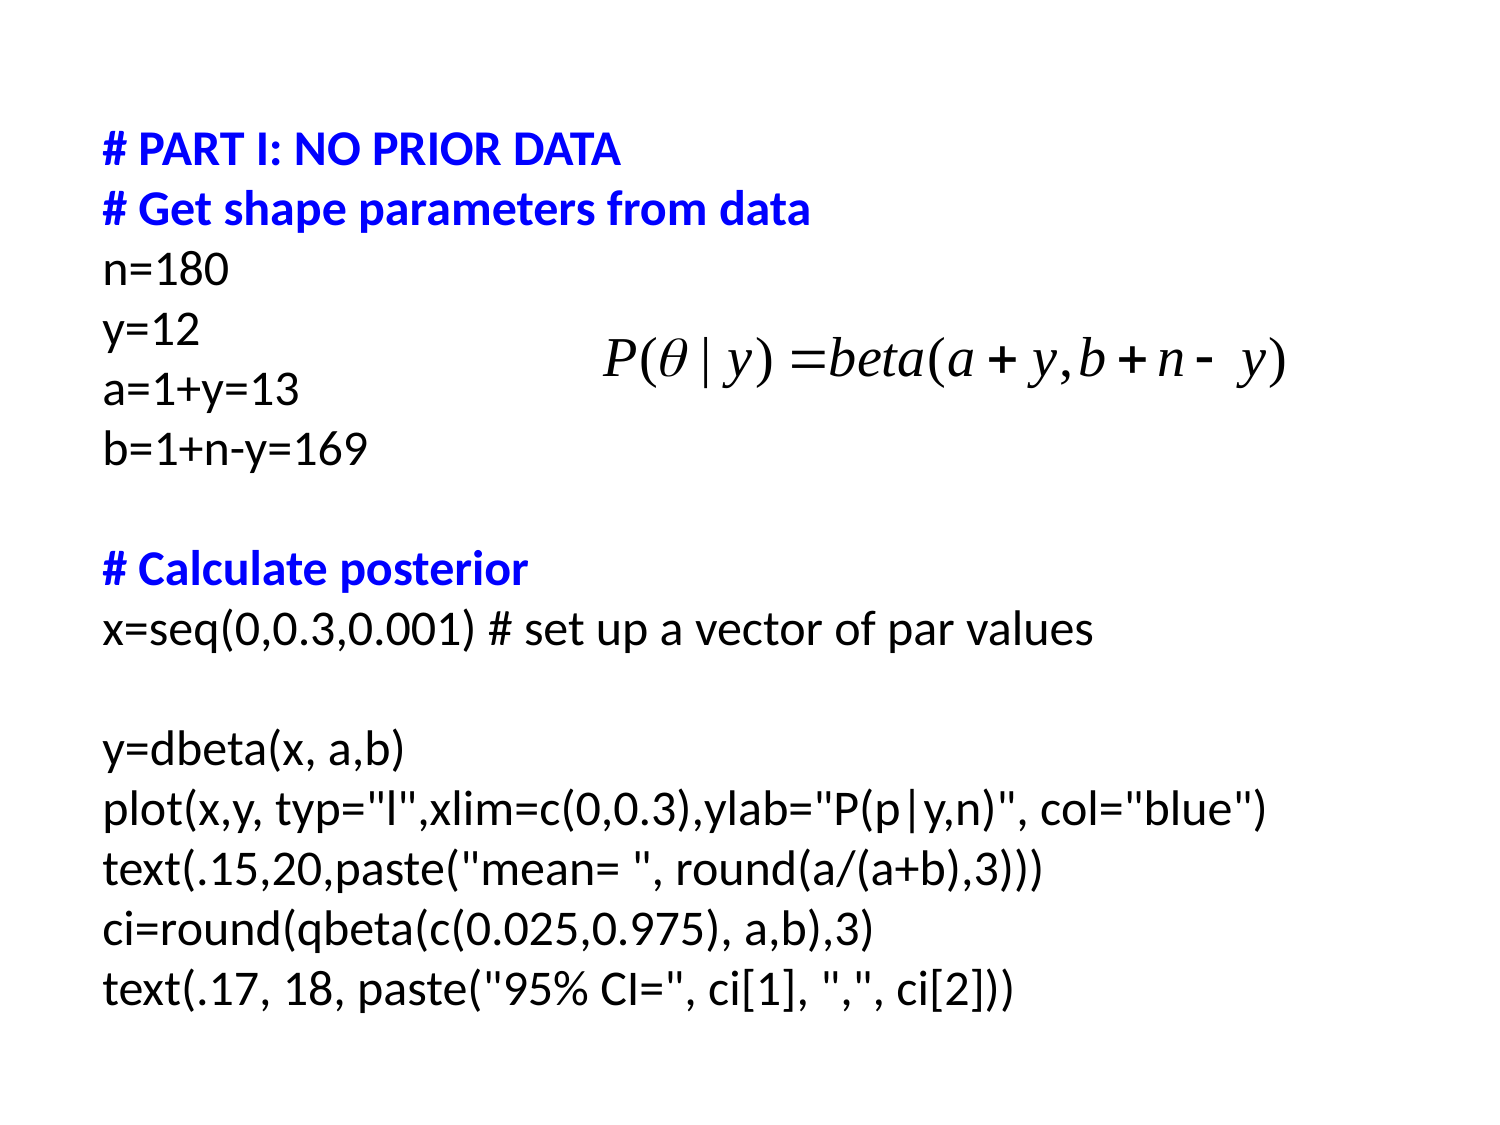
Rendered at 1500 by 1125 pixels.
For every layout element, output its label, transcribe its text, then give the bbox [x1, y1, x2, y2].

text_box # PART I: NO PRIOR DATA # Get shape parameters from data n=180 y=12 a=1+y=13 b=1+n-y=169 # Calculate posterior x=seq(0,0.3,0.001) # set up a vector of par values y=dbeta(x, a,b) plot(x,y, typ="l",xlim=c(0,0.3),ylab="P(p|y,n)", col="blue") text(.15,20,paste("mean= ", round(a/(a+b),3))) ci=round(qbeta(c(0.025,0.975), a,b),3) text(.17, 18, paste("95% CI=", ci[1], ",", ci[2])) [87, 107, 1375, 1023]
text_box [593, 324, 1297, 401]
